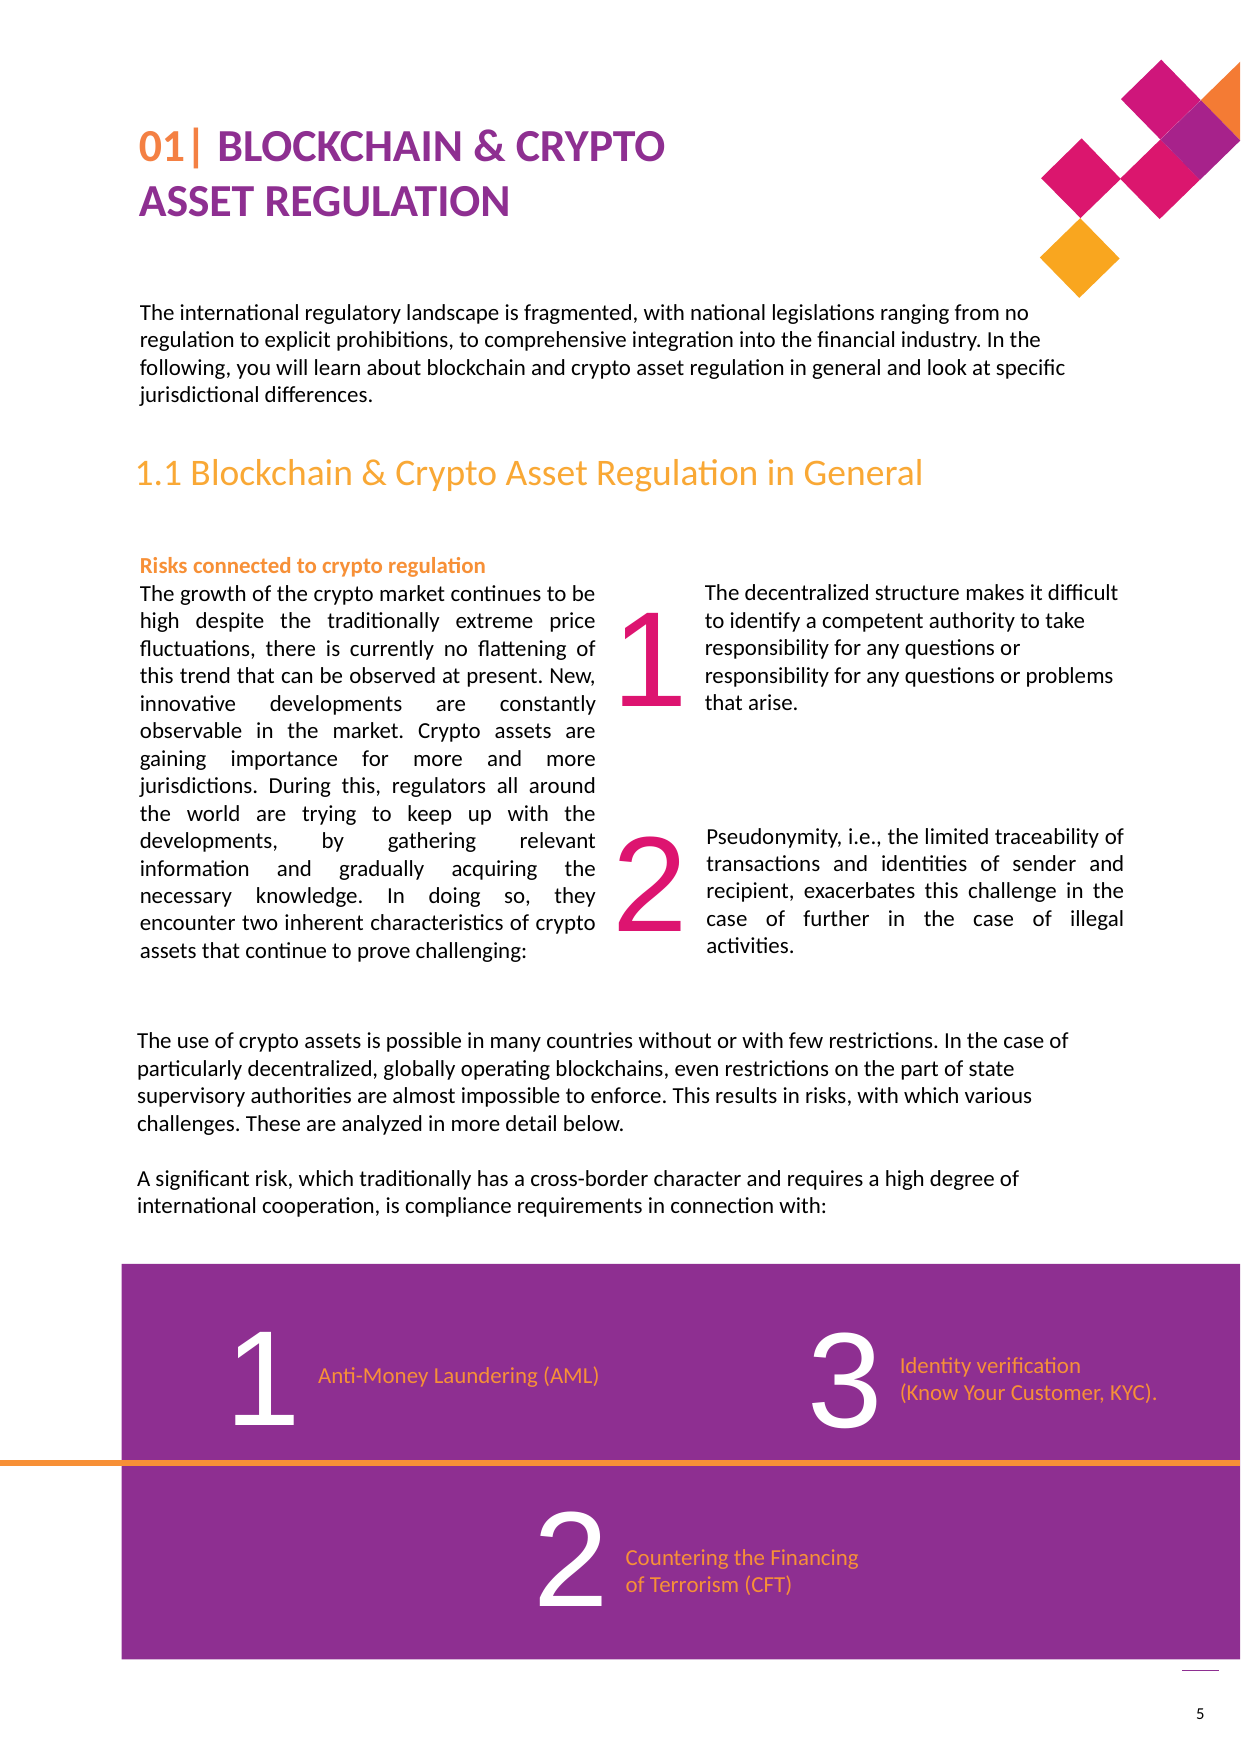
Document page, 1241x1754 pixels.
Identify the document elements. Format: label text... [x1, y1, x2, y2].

text_box The decentralized structure makes it difficult to identify a competent authority to take responsibility for any questions or responsibility for any questions or problems that arise. Pseudonymity, i.e., the limited traceability of transactions and identities of sender and recipient, exacerbates this challenge in the case of further in the case of illegal activities. [690, 570, 1140, 904]
text_box Identity verification (Know Your Customer, KYC). [900, 1342, 1195, 1387]
text_box The use of crypto assets is possible in many countries without or with few restrictions. In the case of particularly decentralized, globally operating blockchains, even restrictions on the part of state supervisory authorities are almost impossible to enforce. This results in risks, with which various challenges. These are analyzed in more detail below. A significant risk, which traditionally has a cross-border character and requires a high degree of international cooperation, is compliance requirements in connection with: [122, 1018, 1113, 1111]
text_box [121, 1463, 1241, 1660]
text_box Anti-Money Laundering (AML) [319, 1353, 626, 1398]
text_box 3 [792, 1285, 900, 1462]
text_box 1.1 Blockchain & Crypto Asset Regulation in General [119, 440, 1113, 518]
text_box 2 [518, 1463, 626, 1642]
text_box The international regulatory landscape is fragmented, with national legislations ranging from no regulation to explicit prohibitions, to comprehensive integration into the financial industry. In the following, you will learn about blockchain and crypto asset regulation in general and look at specific jurisdictional differences. [124, 290, 1116, 382]
list 01| BLOCKCHAIN & CRYPTO ASSET REGULATION [123, 108, 776, 306]
text_box [121, 1263, 1241, 1462]
text_box 1 [210, 1283, 319, 1461]
text_box Countering the Financing of Terrorism (CFT) [626, 1534, 874, 1578]
text_box Risks connected to crypto regulation The growth of the crypto market continues to be high despite the traditionally extreme price fluctuations, there is currently no flattening of this trend that can be observed at present. New, innovative developments are constantly observable in the market. Crypto assets are gaining importance for more and more jurisdictions. During this, regulators all around the world are trying to keep up with the developments, by gathering relevant information and gradually acquiring the necessary knowledge. In doing so, they encounter two inherent characteristics of crypto assets that continue to prove challenging: [124, 543, 1116, 1009]
text_box 2 [597, 788, 705, 966]
slide_number 5 [1169, 1674, 1231, 1751]
text_box 1 [597, 563, 705, 741]
